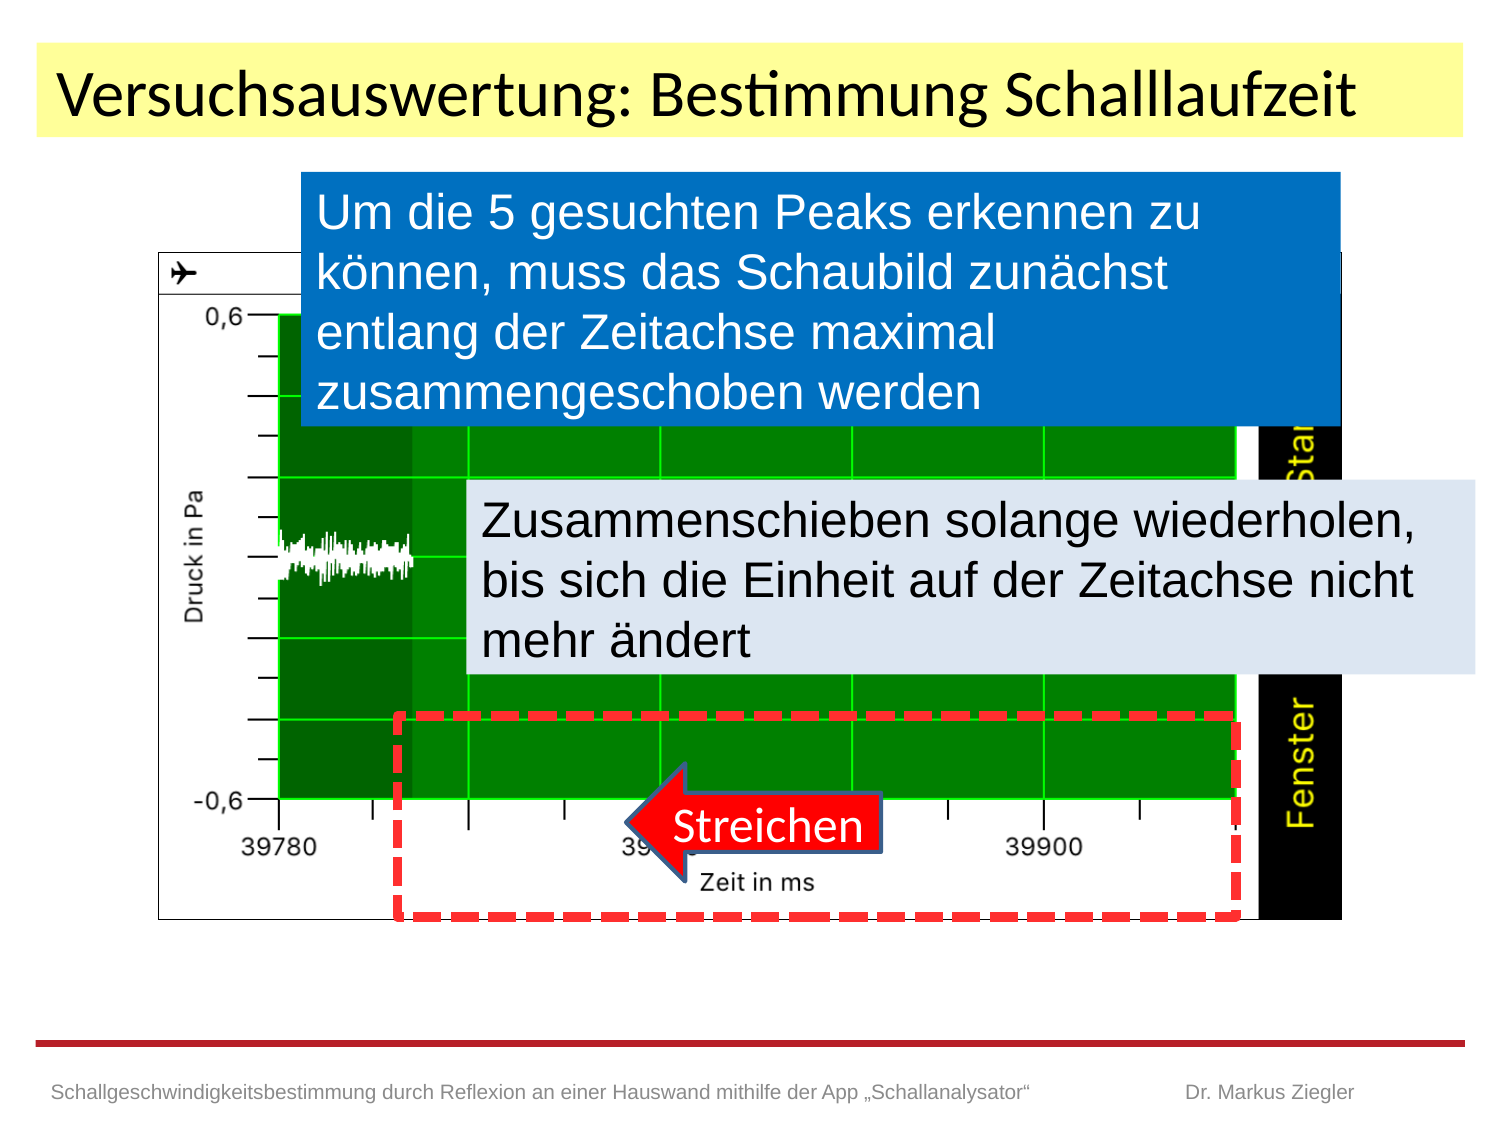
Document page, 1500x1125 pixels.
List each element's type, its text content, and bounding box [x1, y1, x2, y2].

text_box Zusammenschieben solange wiederholen, bis sich die Einheit auf der Zeitachse nicht mehr ändert [1348, 479, 1476, 675]
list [158, 252, 1343, 920]
text_box Um die 5 gesuchten Peaks erkennen zu können, muss das Schaubild zunächst entlang der Zeitachse maximal zusammengeschoben werden [301, 171, 1341, 251]
title Versuchsauswertung: Bestimmung Schalllaufzeit [41, 42, 1459, 149]
footer Schallgeschwindigkeitsbestimmung durch Reflexion an einer Hauswand mithilfe der App „Schallanalysator“ Dr. Markus Ziegler [35, 1061, 1459, 1122]
